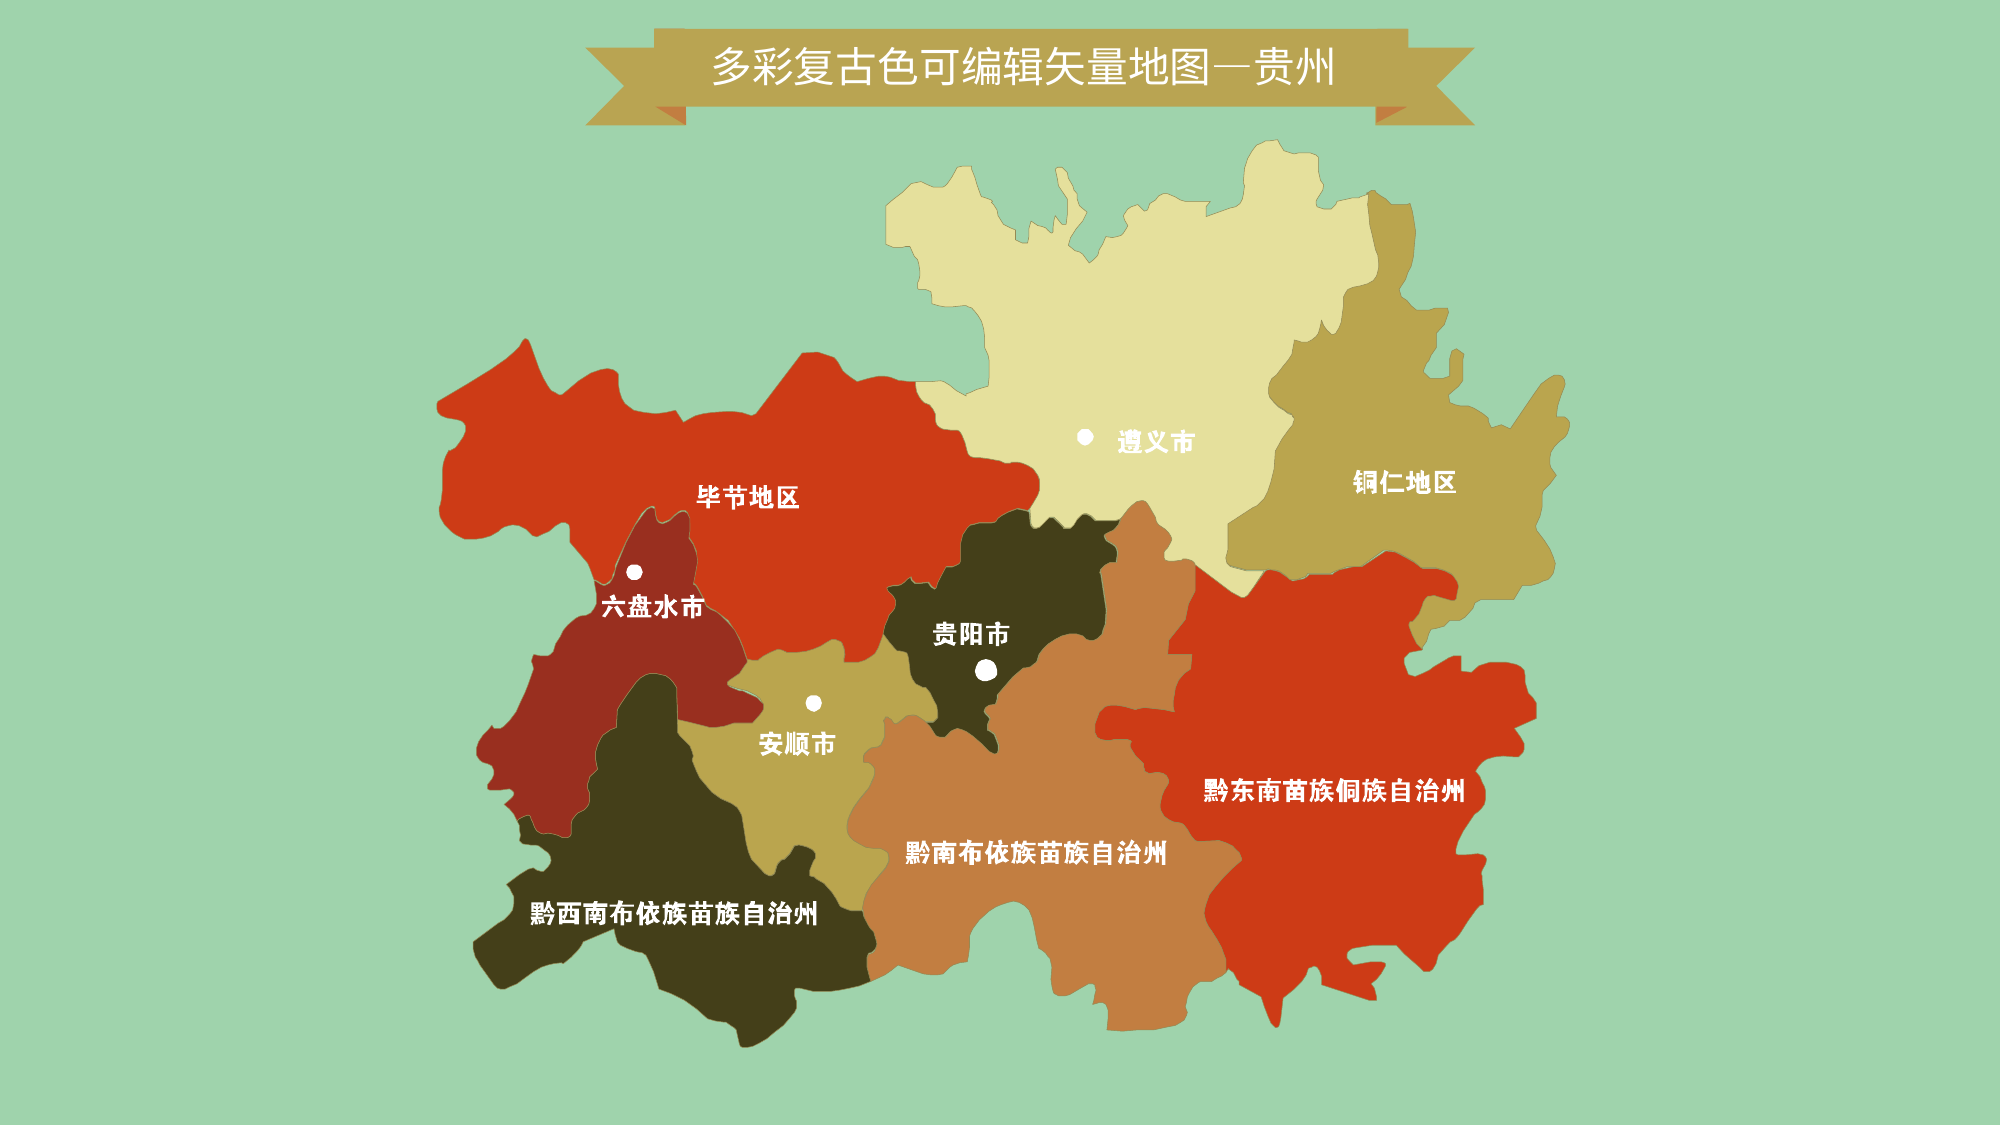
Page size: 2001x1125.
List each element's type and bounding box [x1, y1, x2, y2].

text_box [984, 839, 1010, 865]
text_box [1283, 778, 1308, 803]
text_box [584, 28, 1476, 126]
text_box [1093, 840, 1112, 865]
text_box [744, 901, 763, 926]
text_box [1064, 840, 1089, 865]
text_box [626, 564, 643, 580]
text_box [474, 505, 766, 840]
text_box [609, 900, 634, 926]
text_box [960, 622, 982, 645]
text_box [884, 511, 1116, 751]
text_box [471, 676, 879, 1050]
text_box [1097, 553, 1539, 1030]
text_box [434, 336, 1037, 665]
text_box [1379, 469, 1405, 494]
text_box [1037, 840, 1062, 864]
text_box [905, 840, 930, 864]
text_box [1144, 430, 1169, 454]
text_box [759, 731, 783, 757]
text_box [805, 695, 822, 712]
text_box [1203, 778, 1228, 803]
text_box [692, 910, 710, 926]
text_box [681, 594, 705, 619]
text_box [981, 665, 992, 676]
text_box [883, 137, 1381, 600]
text_box [602, 594, 626, 618]
text_box [1362, 778, 1387, 803]
text_box [653, 594, 678, 619]
text_box [556, 902, 582, 925]
text_box [530, 901, 555, 926]
text_box [715, 901, 740, 926]
text_box [784, 731, 810, 757]
text_box [583, 901, 608, 926]
text_box [662, 901, 687, 926]
text_box [1353, 469, 1377, 494]
text_box [627, 594, 652, 618]
text_box [696, 485, 720, 509]
text_box [1434, 470, 1456, 493]
text_box [688, 901, 714, 909]
text_box [680, 640, 935, 908]
text_box [1231, 778, 1255, 803]
text_box [958, 839, 983, 865]
text_box [1406, 469, 1431, 494]
text_box [723, 485, 748, 510]
text_box [933, 621, 957, 647]
text_box [1011, 840, 1036, 864]
text_box [749, 485, 774, 509]
text_box [794, 901, 817, 926]
text_box [1441, 778, 1465, 803]
text_box [1118, 429, 1143, 454]
text_box [1170, 429, 1195, 454]
text_box [777, 486, 799, 509]
text_box [1309, 778, 1334, 803]
text_box [1415, 778, 1440, 803]
text_box [974, 659, 998, 682]
text_box [986, 621, 1010, 647]
text_box [1143, 840, 1167, 865]
text_box [1391, 778, 1410, 803]
text_box [768, 901, 793, 925]
text_box [845, 503, 1244, 1034]
text_box [1117, 839, 1142, 864]
text_box [636, 901, 661, 926]
text_box [1335, 778, 1360, 803]
text_box [812, 731, 836, 755]
text_box [1077, 429, 1094, 446]
text_box [931, 840, 957, 864]
text_box [1229, 188, 1572, 652]
text_box [1256, 778, 1281, 803]
